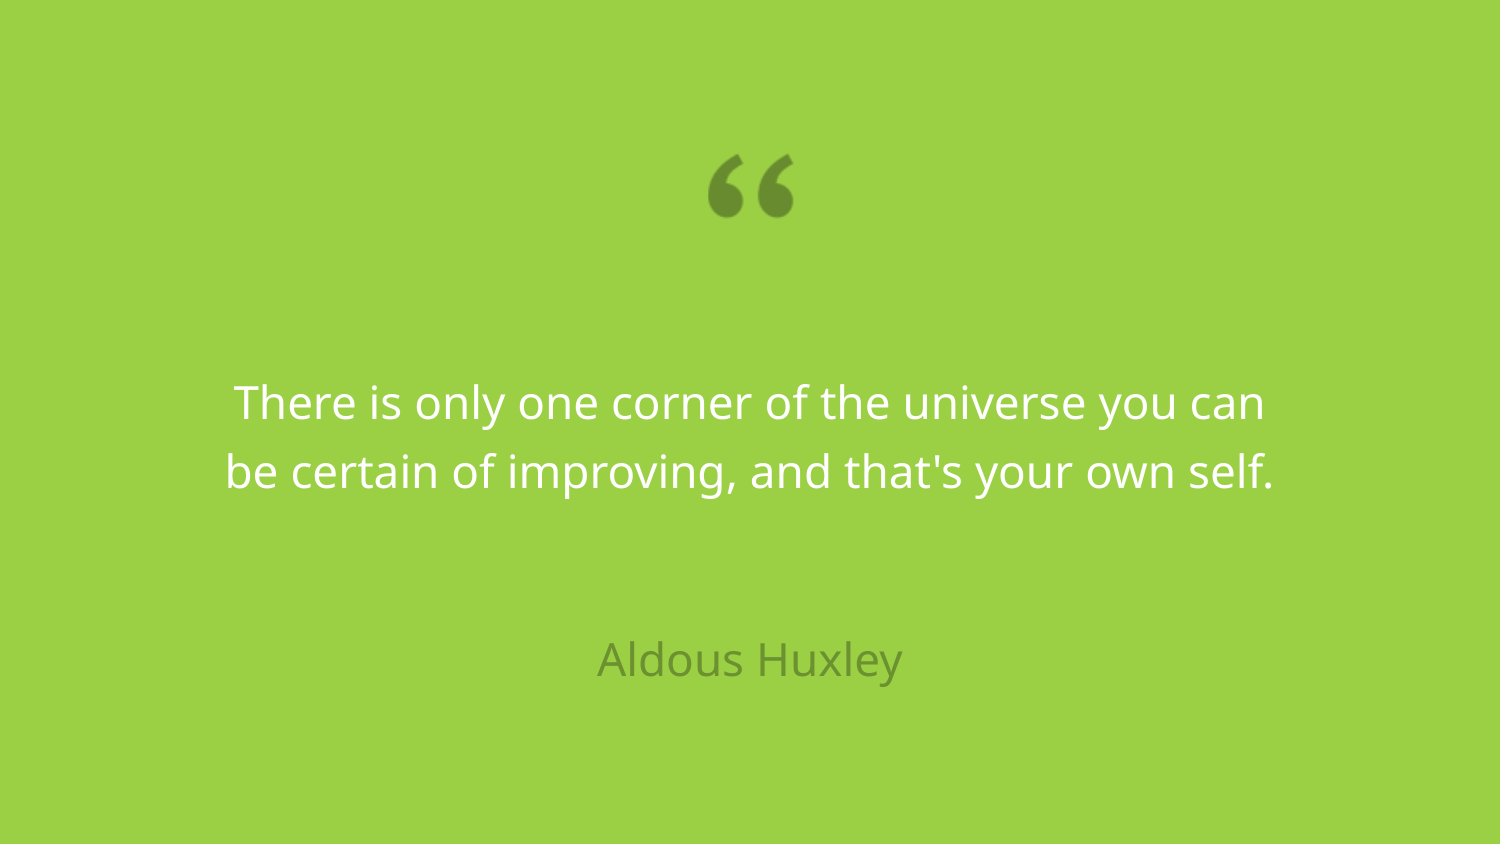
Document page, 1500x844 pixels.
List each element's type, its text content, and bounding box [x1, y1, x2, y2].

list Aldous Huxley [218, 622, 1282, 694]
subtitle There is only one corner of the universe you can be certain of improving, and that's your own self. [218, 275, 1282, 583]
